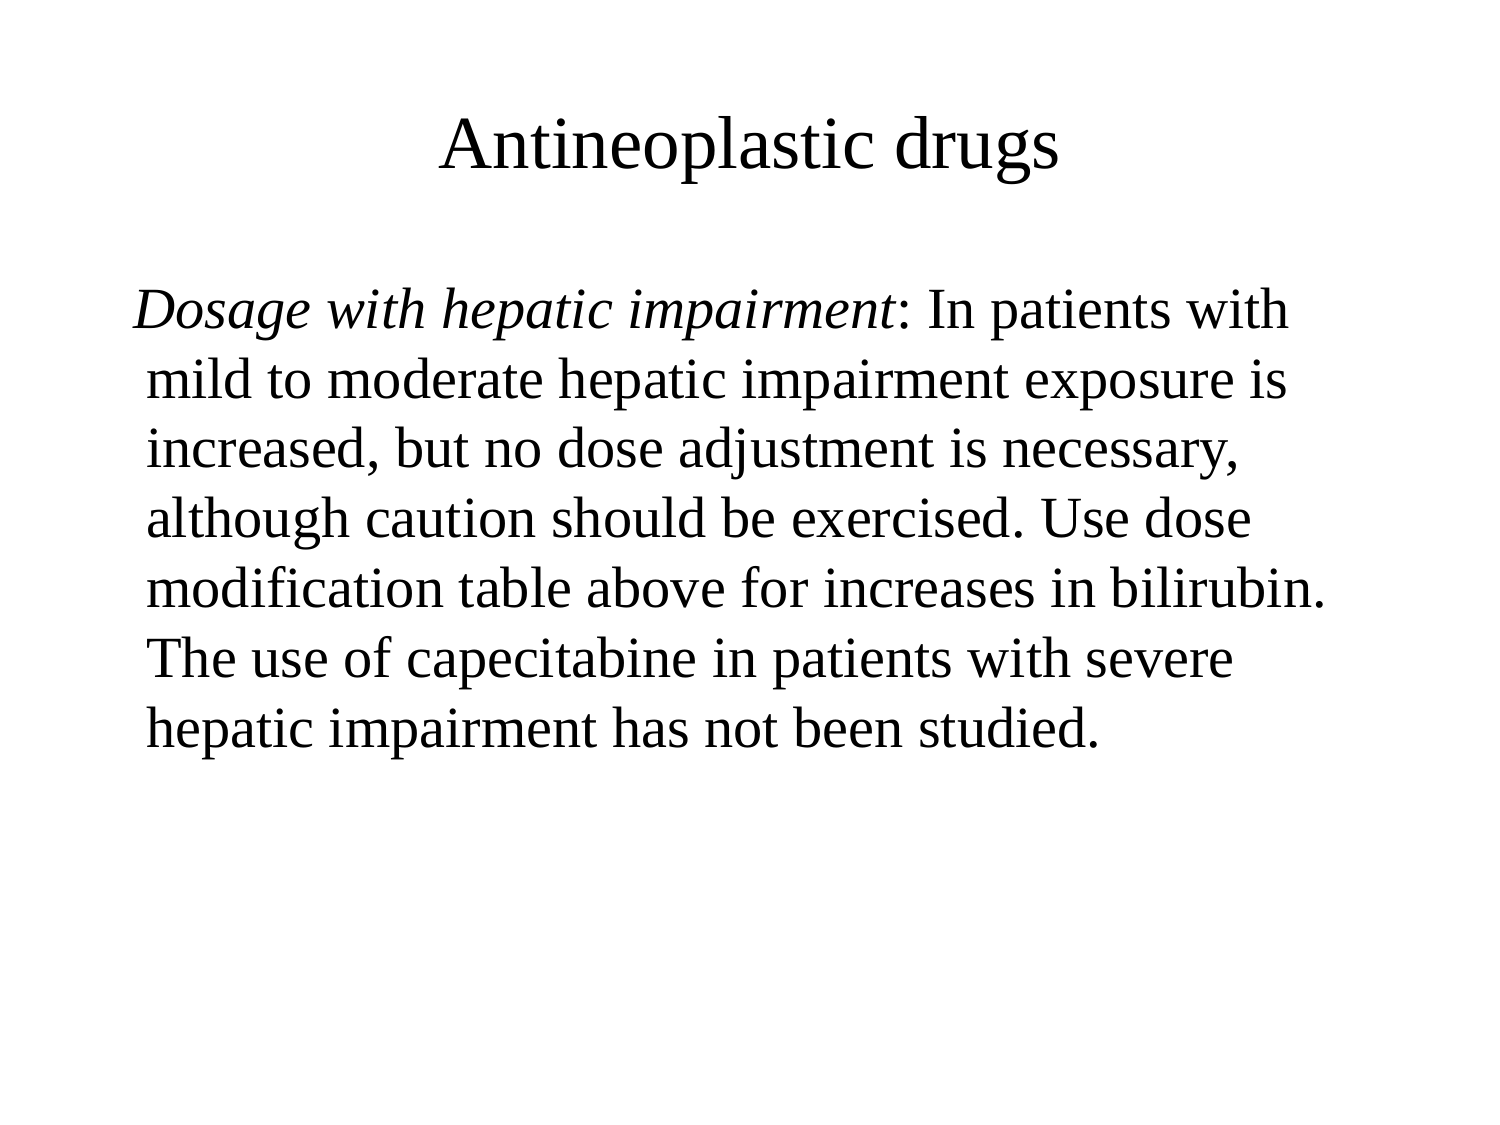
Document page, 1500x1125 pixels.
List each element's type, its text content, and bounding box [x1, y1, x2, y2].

list Dosage with hepatic impairment: In patients with mild to moderate hepatic impairment exposure is increased, but no dose adjustment is necessary, although caution should be exercised. Use dose modification table above for increases in bilirubin. The use of capecitabine in patients with severe hepatic impairment has not been studied. [75, 262, 1425, 1005]
title Antineoplastic drugs [75, 45, 1425, 233]
